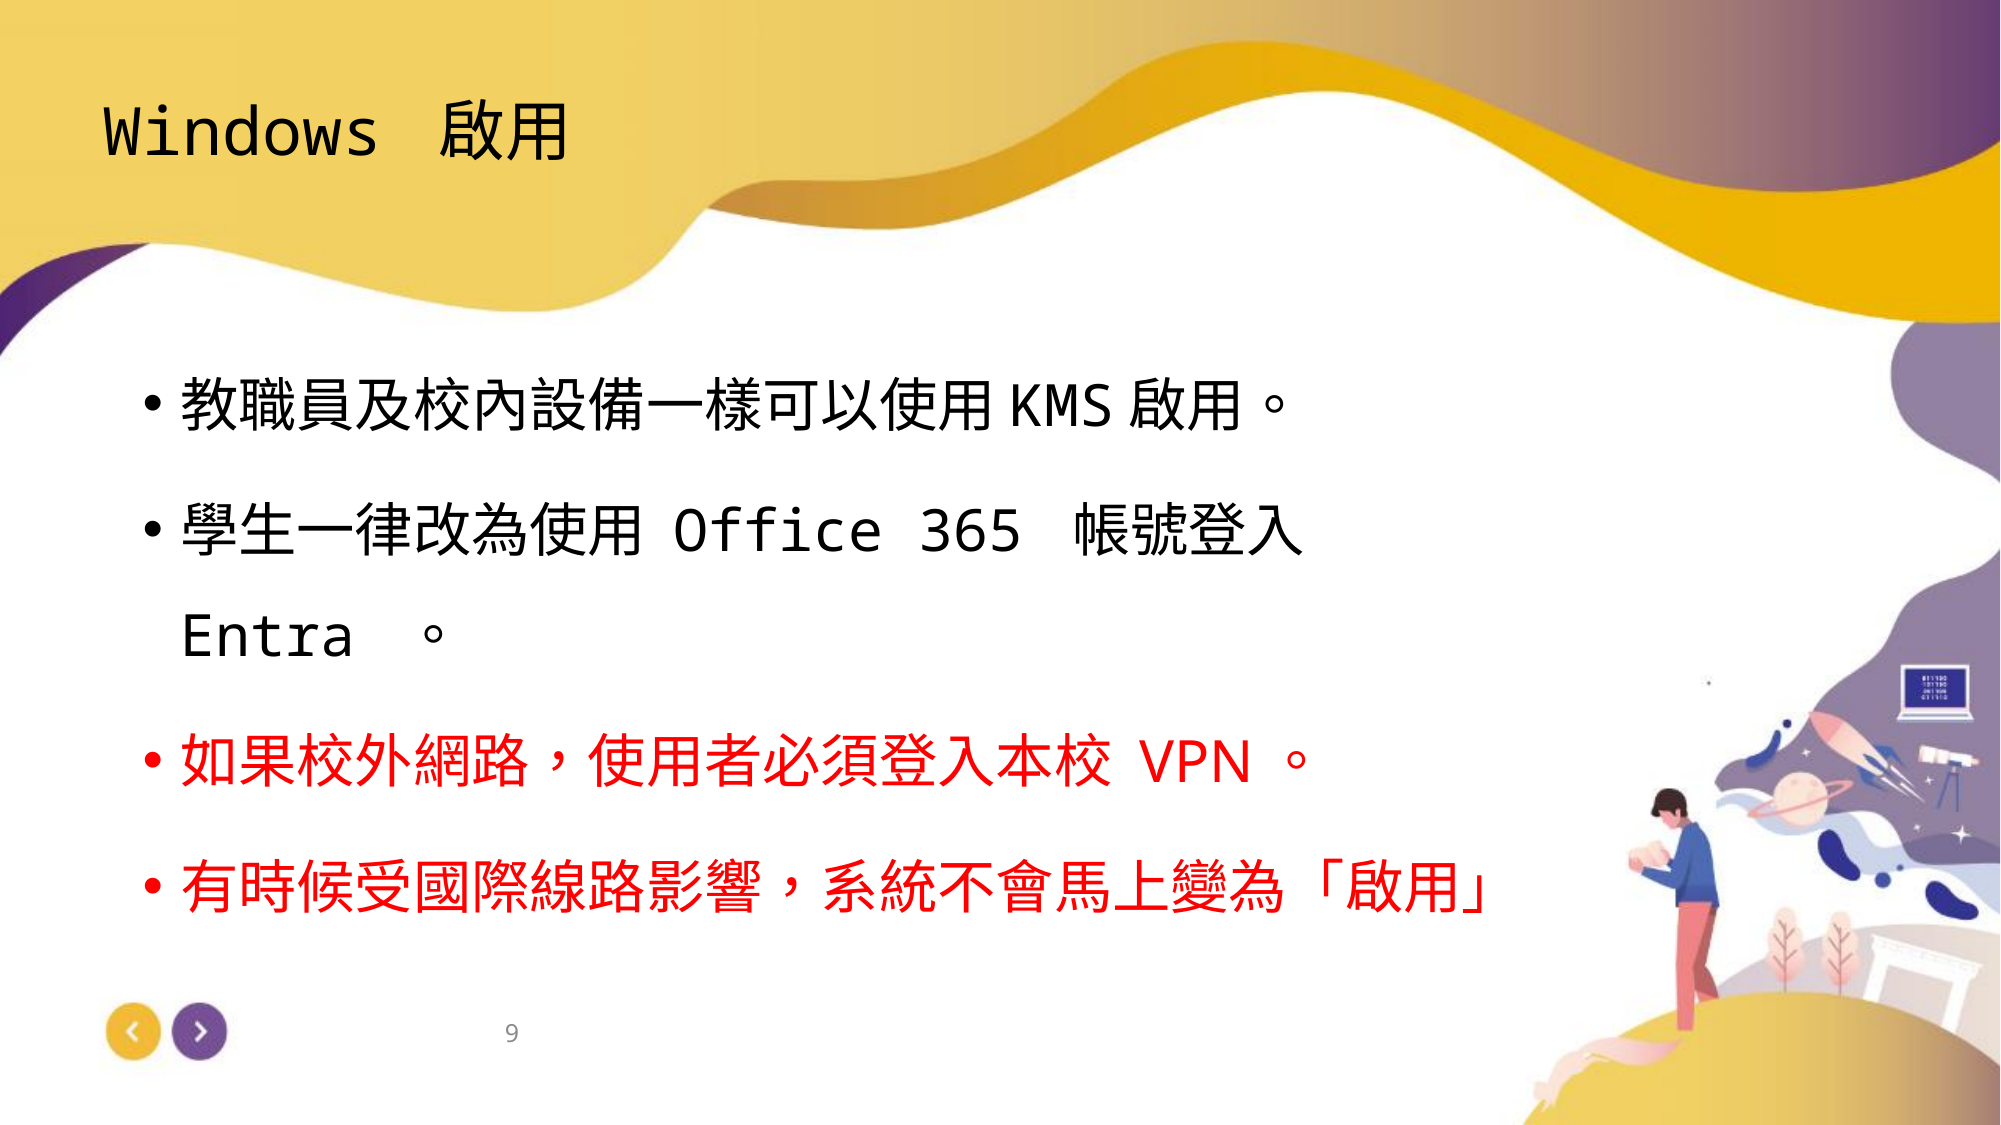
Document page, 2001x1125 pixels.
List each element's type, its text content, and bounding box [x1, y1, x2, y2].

picture [0, 0, 2001, 1125]
list Windows 啟用 [87, 90, 761, 170]
list 教職員及校內設備一樣可以使用KMS啟用。 學生一律改為使用 Office 365 帳號登入 Entra 。 如果校外網路，使用者必須登入本校 VPN。 有時候受國際線路影響，系統不會馬上變為「啟用」 [128, 325, 1563, 978]
